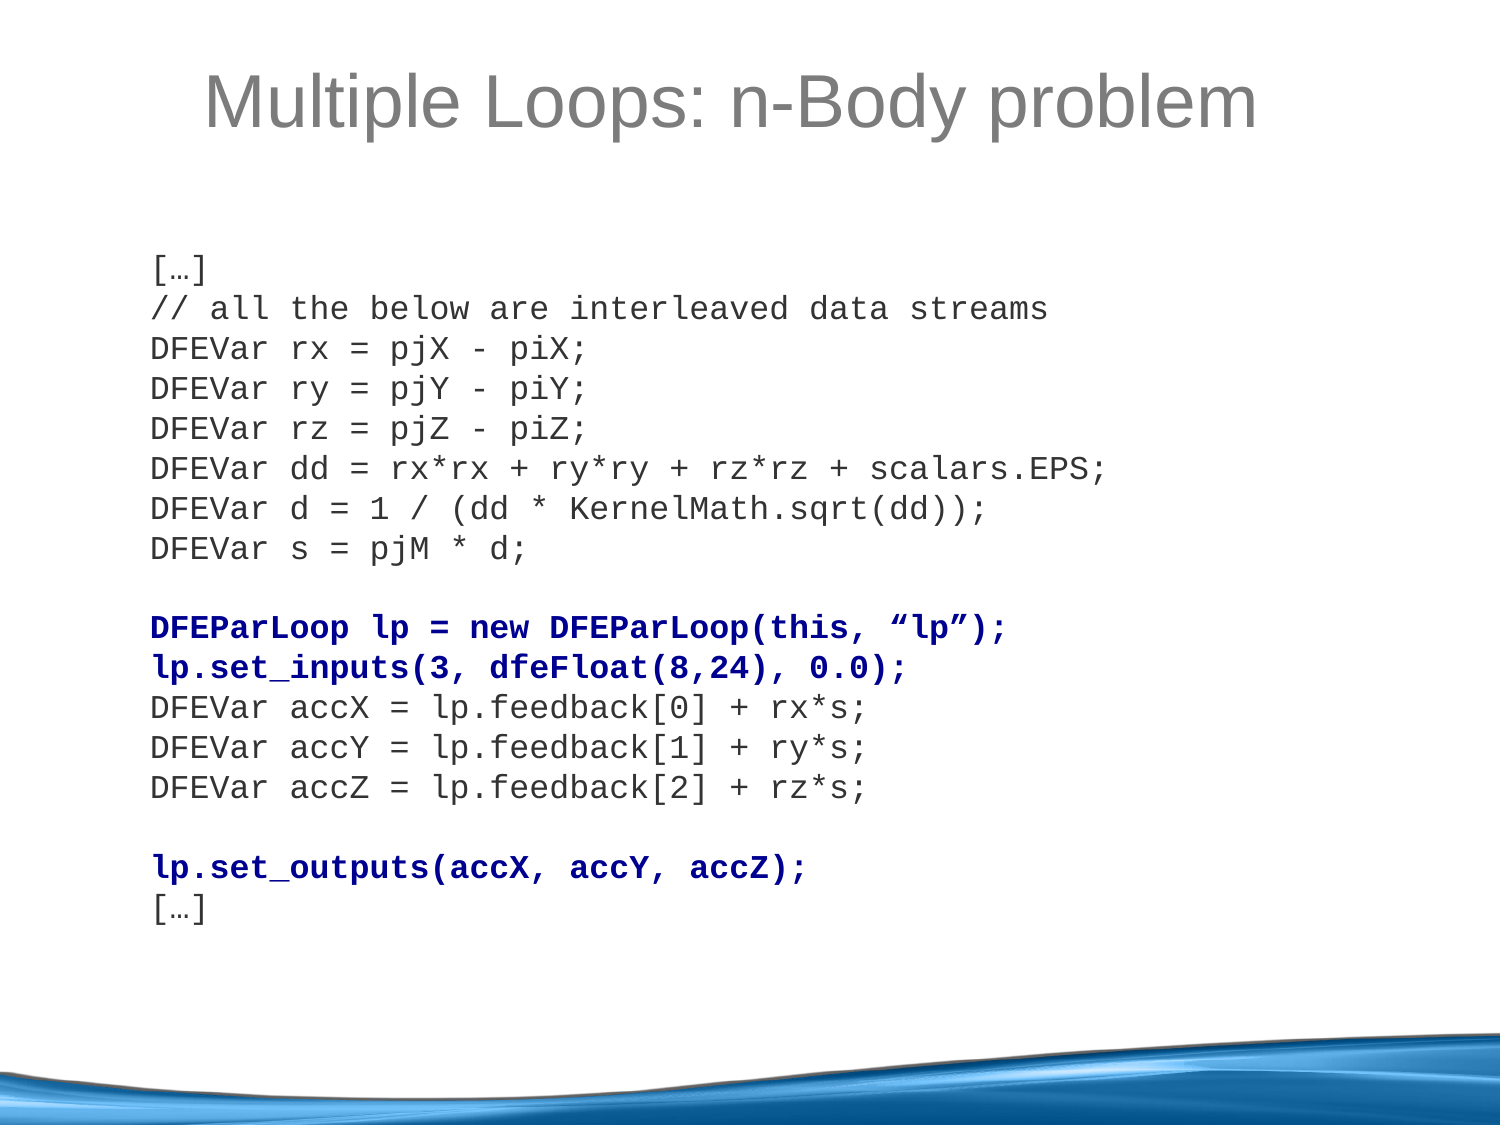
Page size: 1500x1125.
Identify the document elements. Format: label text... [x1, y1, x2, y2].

title Multiple Loops: n-Body problem [57, 45, 1406, 209]
picture [0, 1023, 1500, 1125]
text_box […] // all the below are interleaved data streams DFEVar rx = pjX - piX; DFEVar ry = pjY - piY; DFEVar rz = pjZ - piZ; DFEVar dd = rx*rx + ry*ry + rz*rz + scalars.EPS; DFEVar d = 1 / (dd * KernelMath.sqrt(dd)); DFEVar s = pjM * d; DFEParLoop lp = new DFEParLoop(this, “lp”); lp.set_inputs(3, dfeFloat(8,24), 0.0); DFEVar accX = lp.feedback[0] + rx*s; DFEVar accY = lp.feedback[1] + ry*s; DFEVar accZ = lp.feedback[2] + rz*s; lp.set_outputs(accX, accY, accZ); […] [135, 239, 1362, 933]
